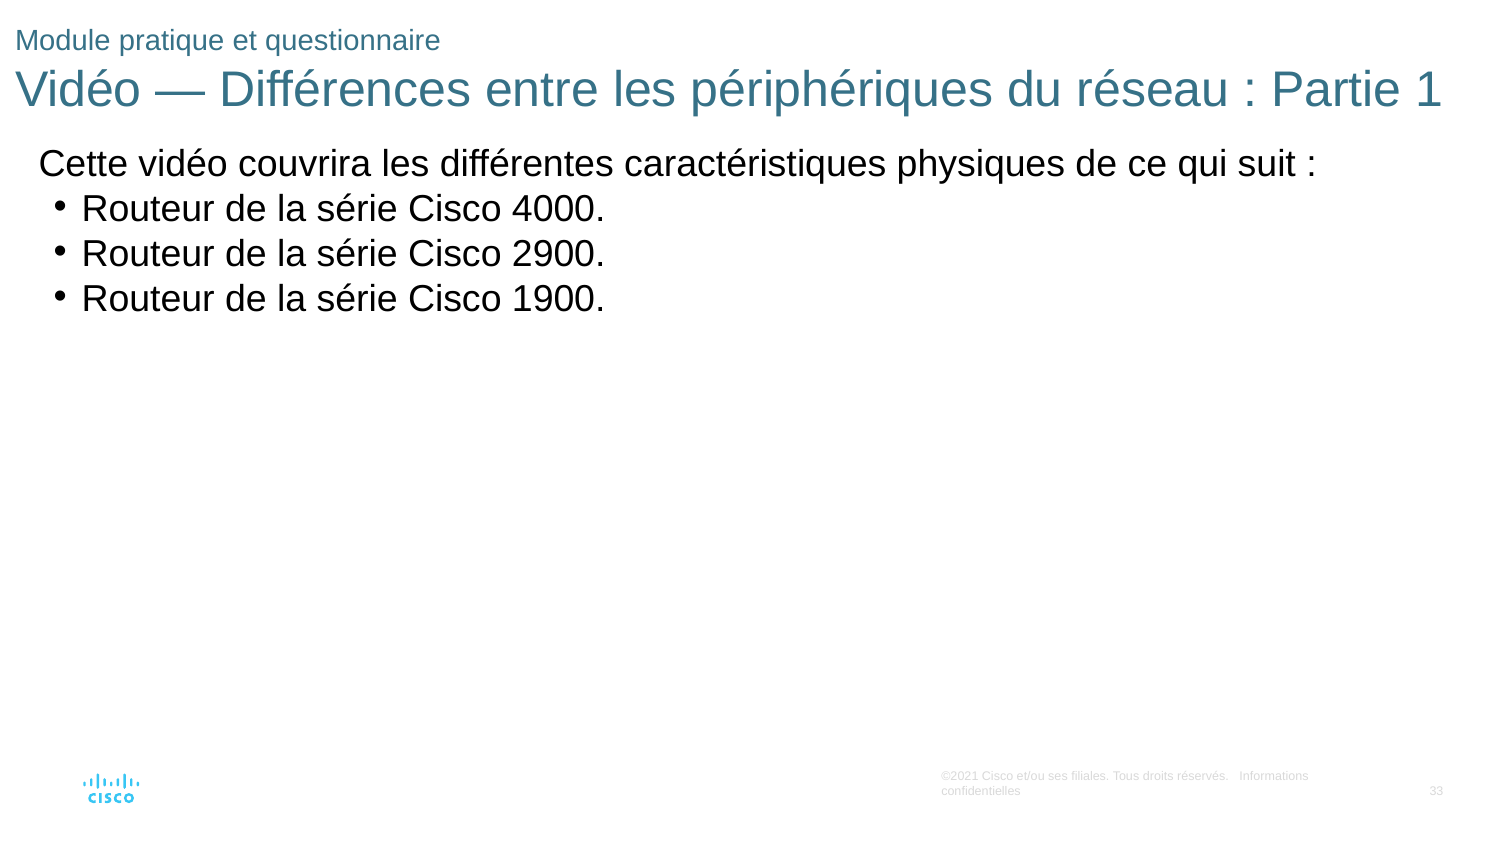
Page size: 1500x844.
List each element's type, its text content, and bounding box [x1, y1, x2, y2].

title Module pratique et questionnaire Vidéo — Différences entre les périphériques du réseau : Partie 1 [0, 6, 1500, 131]
list Cette vidéo couvrira les différentes caractéristiques physiques de ce qui suit : Routeur de la série Cisco 4000. Routeur de la série Cisco 2900. Routeur de la série Cisco 1900. [23, 131, 1476, 813]
